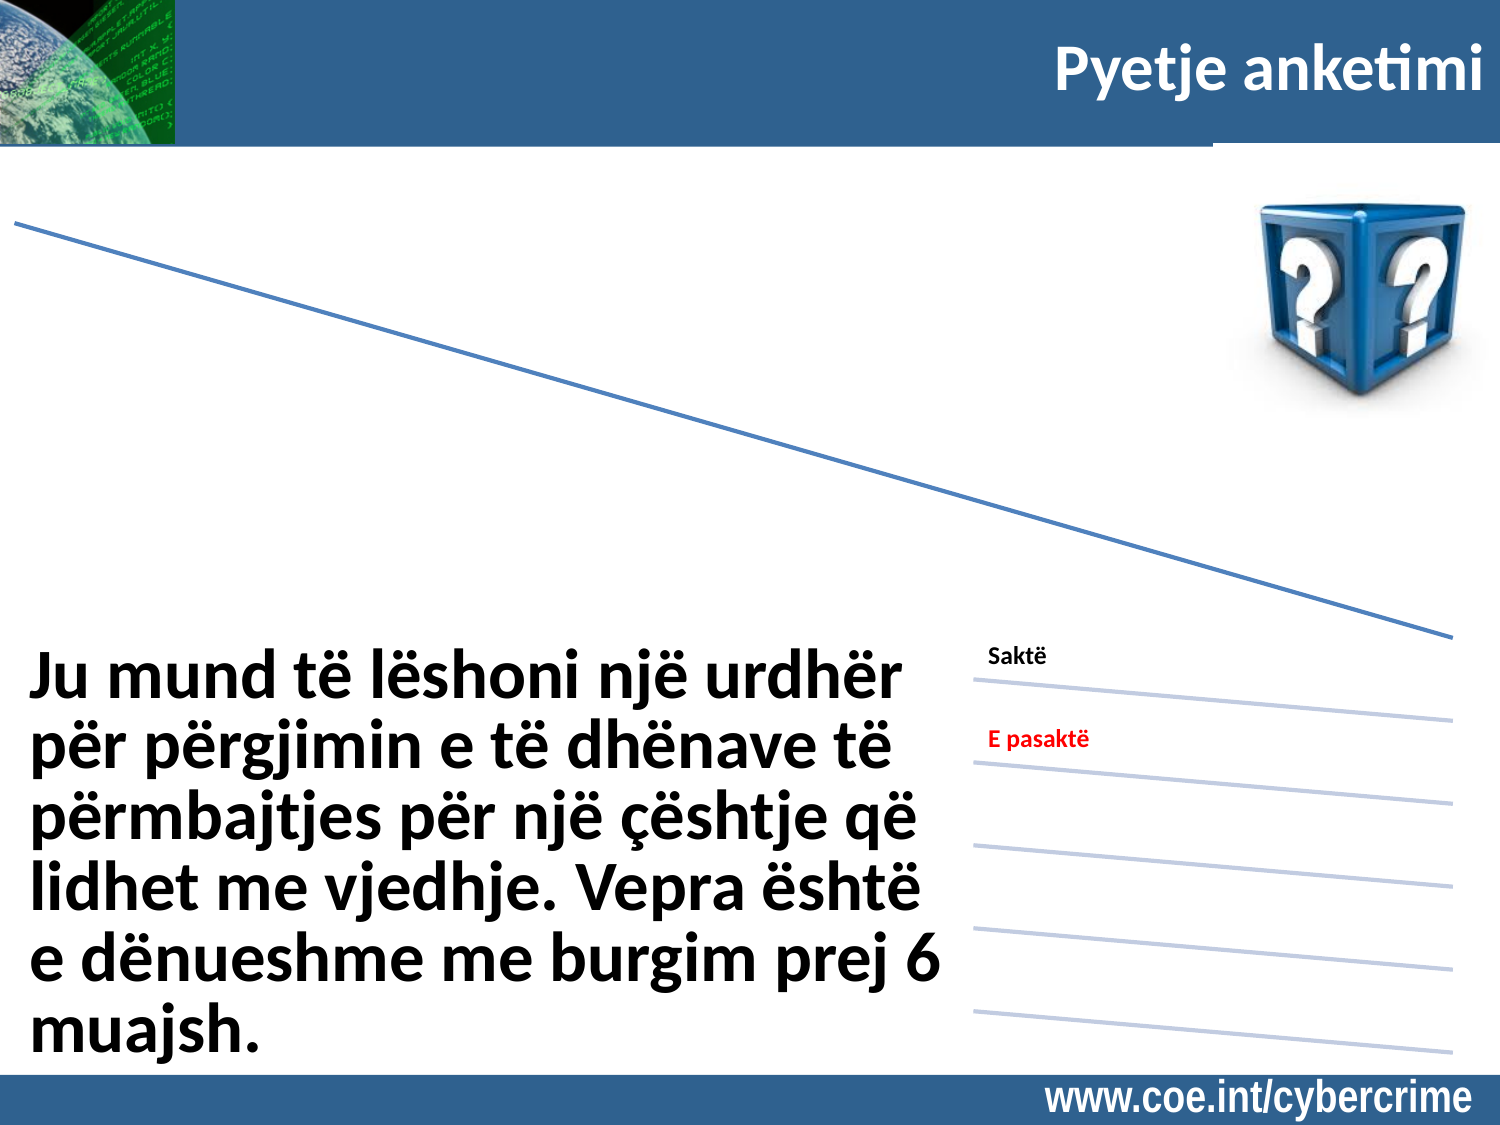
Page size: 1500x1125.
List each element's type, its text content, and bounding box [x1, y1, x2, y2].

picture [0, 0, 175, 144]
text_box [0, 1073, 1030, 1125]
text_box Pyetje anketimi [177, 0, 1500, 149]
picture [1212, 142, 1500, 434]
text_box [14, 222, 1454, 1053]
text_box www.coe.int/cybercrime [1030, 1059, 1500, 1125]
